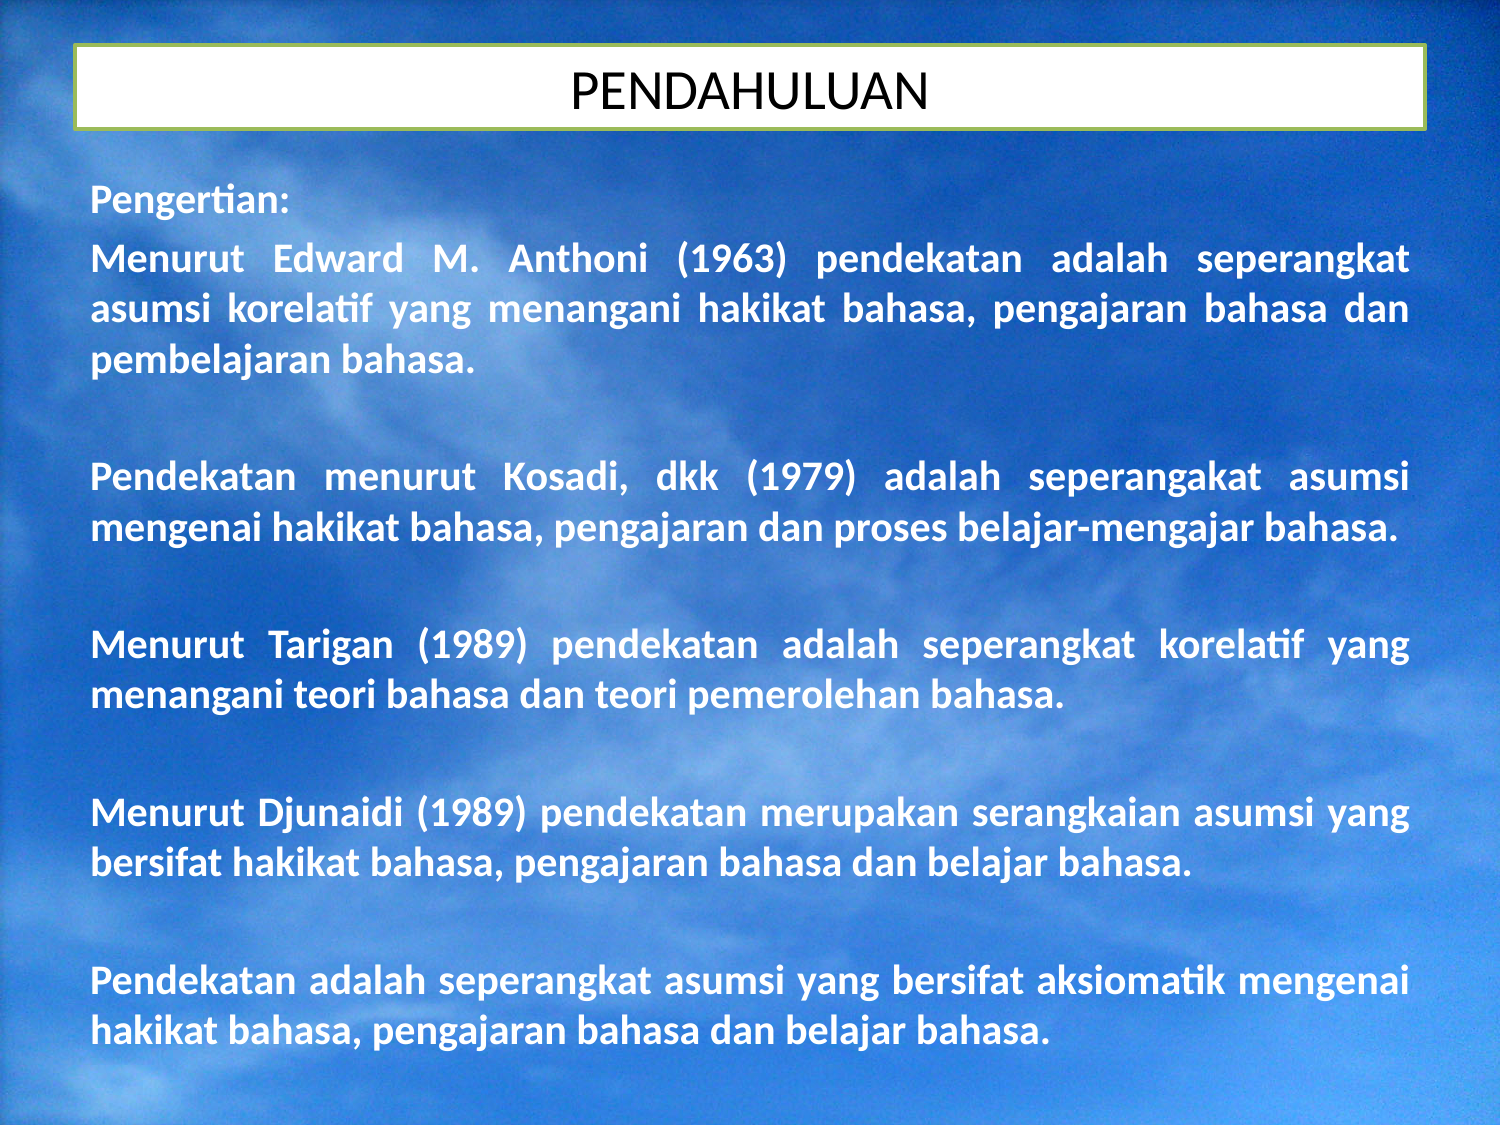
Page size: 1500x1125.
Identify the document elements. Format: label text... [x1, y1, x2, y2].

list Pengertian: Menurut Edward M. Anthoni (1963) pendekatan adalah seperangkat asumsi korelatif yang menangani hakikat bahasa, pengajaran bahasa dan pembelajaran bahasa. Pendekatan menurut Kosadi, dkk (1979) adalah seperangakat asumsi mengenai hakikat bahasa, pengajaran dan proses belajar-mengajar bahasa. Menurut Tarigan (1989) pendekatan adalah seperangkat korelatif yang menangani teori bahasa dan teori pemerolehan bahasa. Menurut Djunaidi (1989) pendekatan merupakan serangkaian asumsi yang bersifat hakikat bahasa, pengajaran bahasa dan belajar bahasa. Pendekatan adalah seperangkat asumsi yang bersifat aksiomatik mengenai hakikat bahasa, pengajaran bahasa dan belajar bahasa. [75, 164, 1425, 1079]
picture [0, 0, 1500, 1125]
title PENDAHULUAN [73, 43, 1427, 131]
